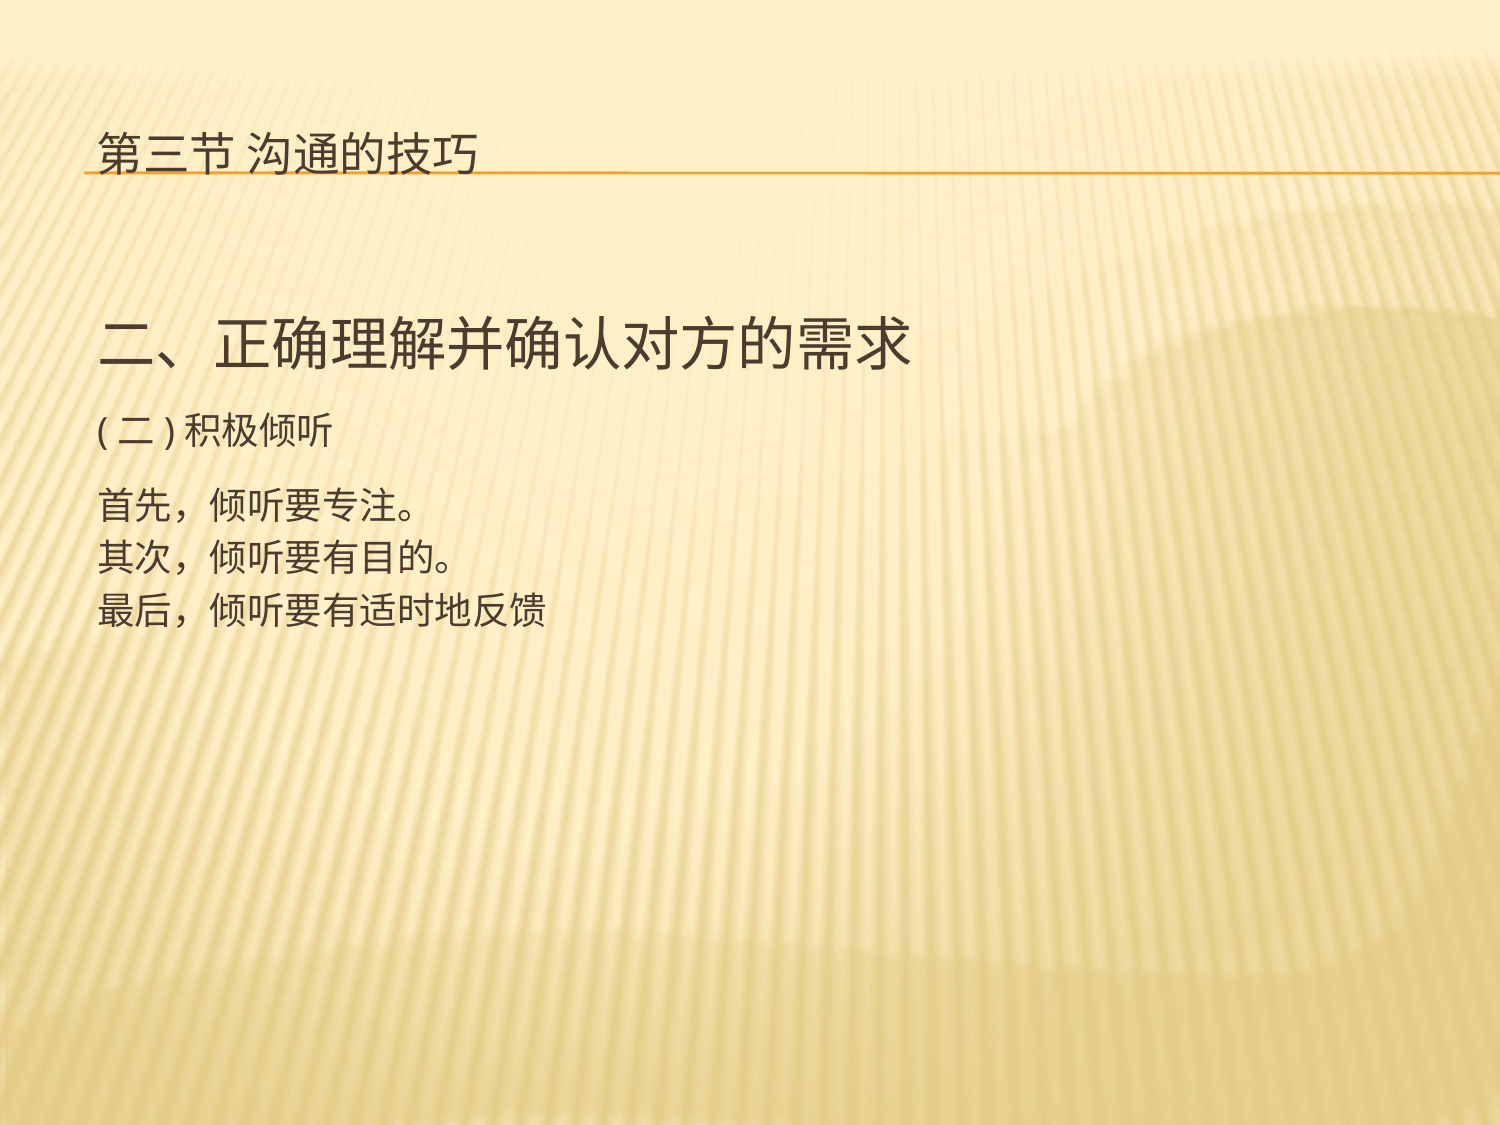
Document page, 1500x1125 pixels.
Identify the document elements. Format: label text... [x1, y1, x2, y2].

list 二、正确理解并确认对方的需求 (二)积极倾听 首先，倾听要专注。 其次，倾听要有目的。 最后，倾听要有适时地反馈 [81, 264, 1433, 1060]
title 第三节 沟通的技巧 [82, 117, 1432, 245]
